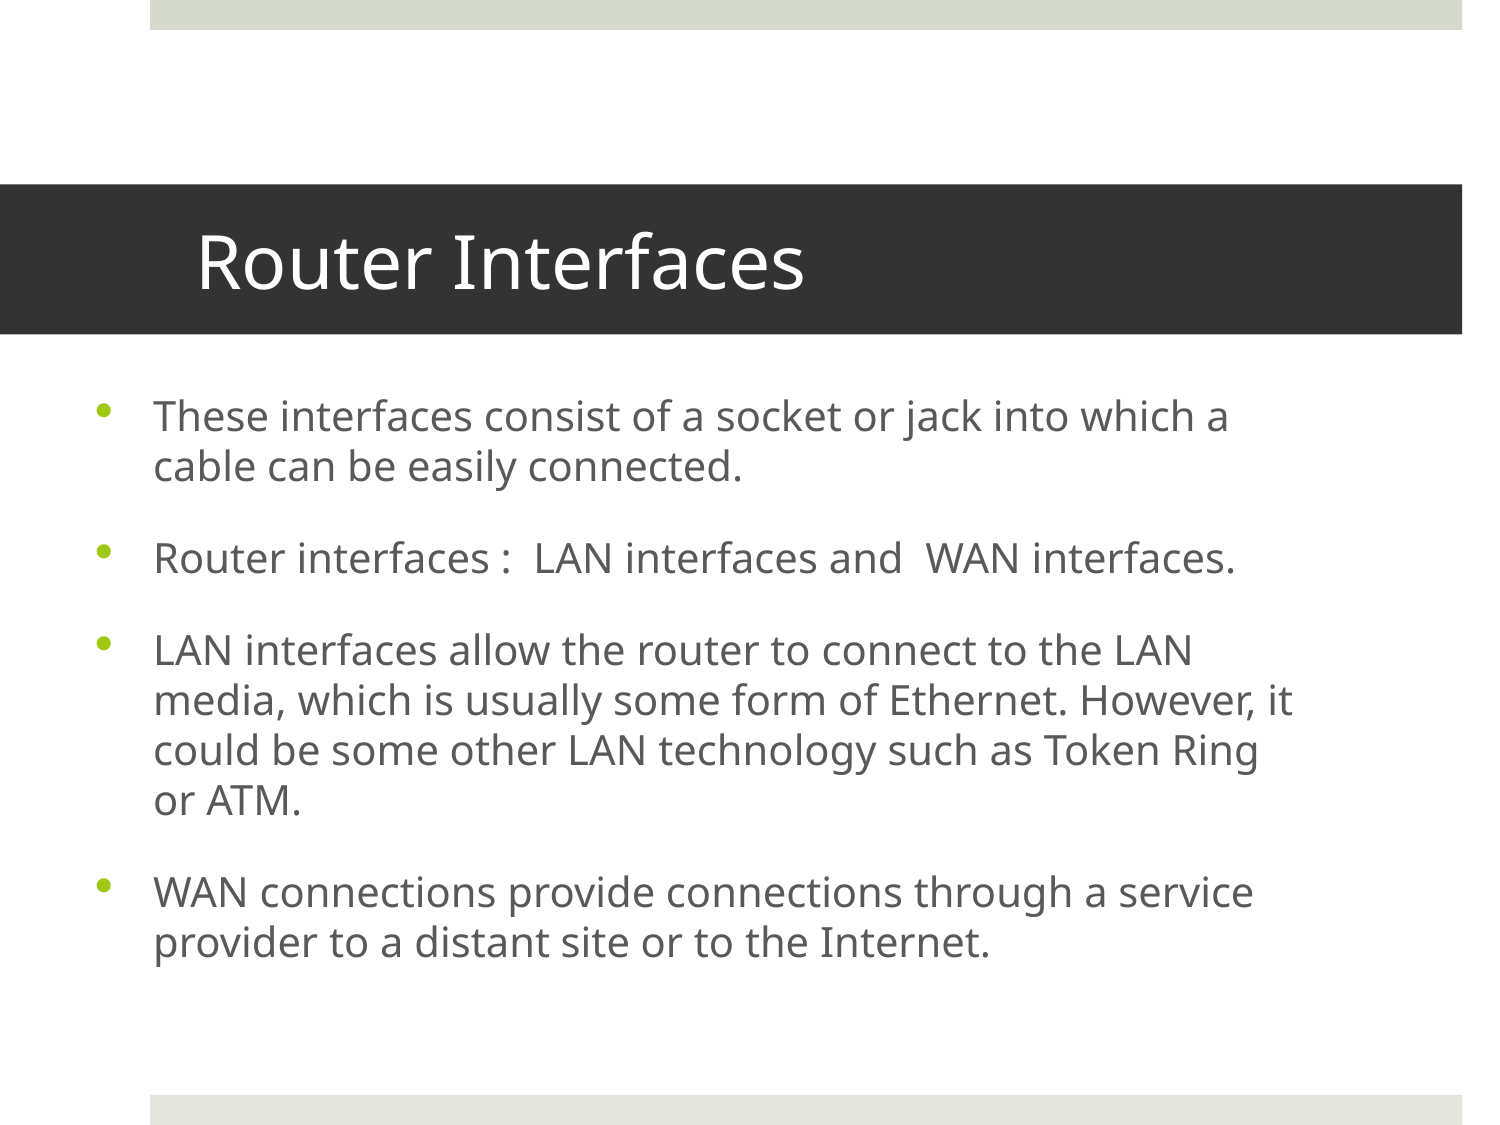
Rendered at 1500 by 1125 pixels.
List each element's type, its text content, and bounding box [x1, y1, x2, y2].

title Router Interfaces [0, 184, 1463, 335]
list These interfaces consist of a socket or jack into which a cable can be easily connected. Router interfaces : LAN interfaces and WAN interfaces. LAN interfaces allow the router to connect to the LAN media, which is usually some form of Ethernet. However, it could be some other LAN technology such as Token Ring or ATM. WAN connections provide connections through a service provider to a distant site or to the Internet. [81, 382, 1322, 1125]
